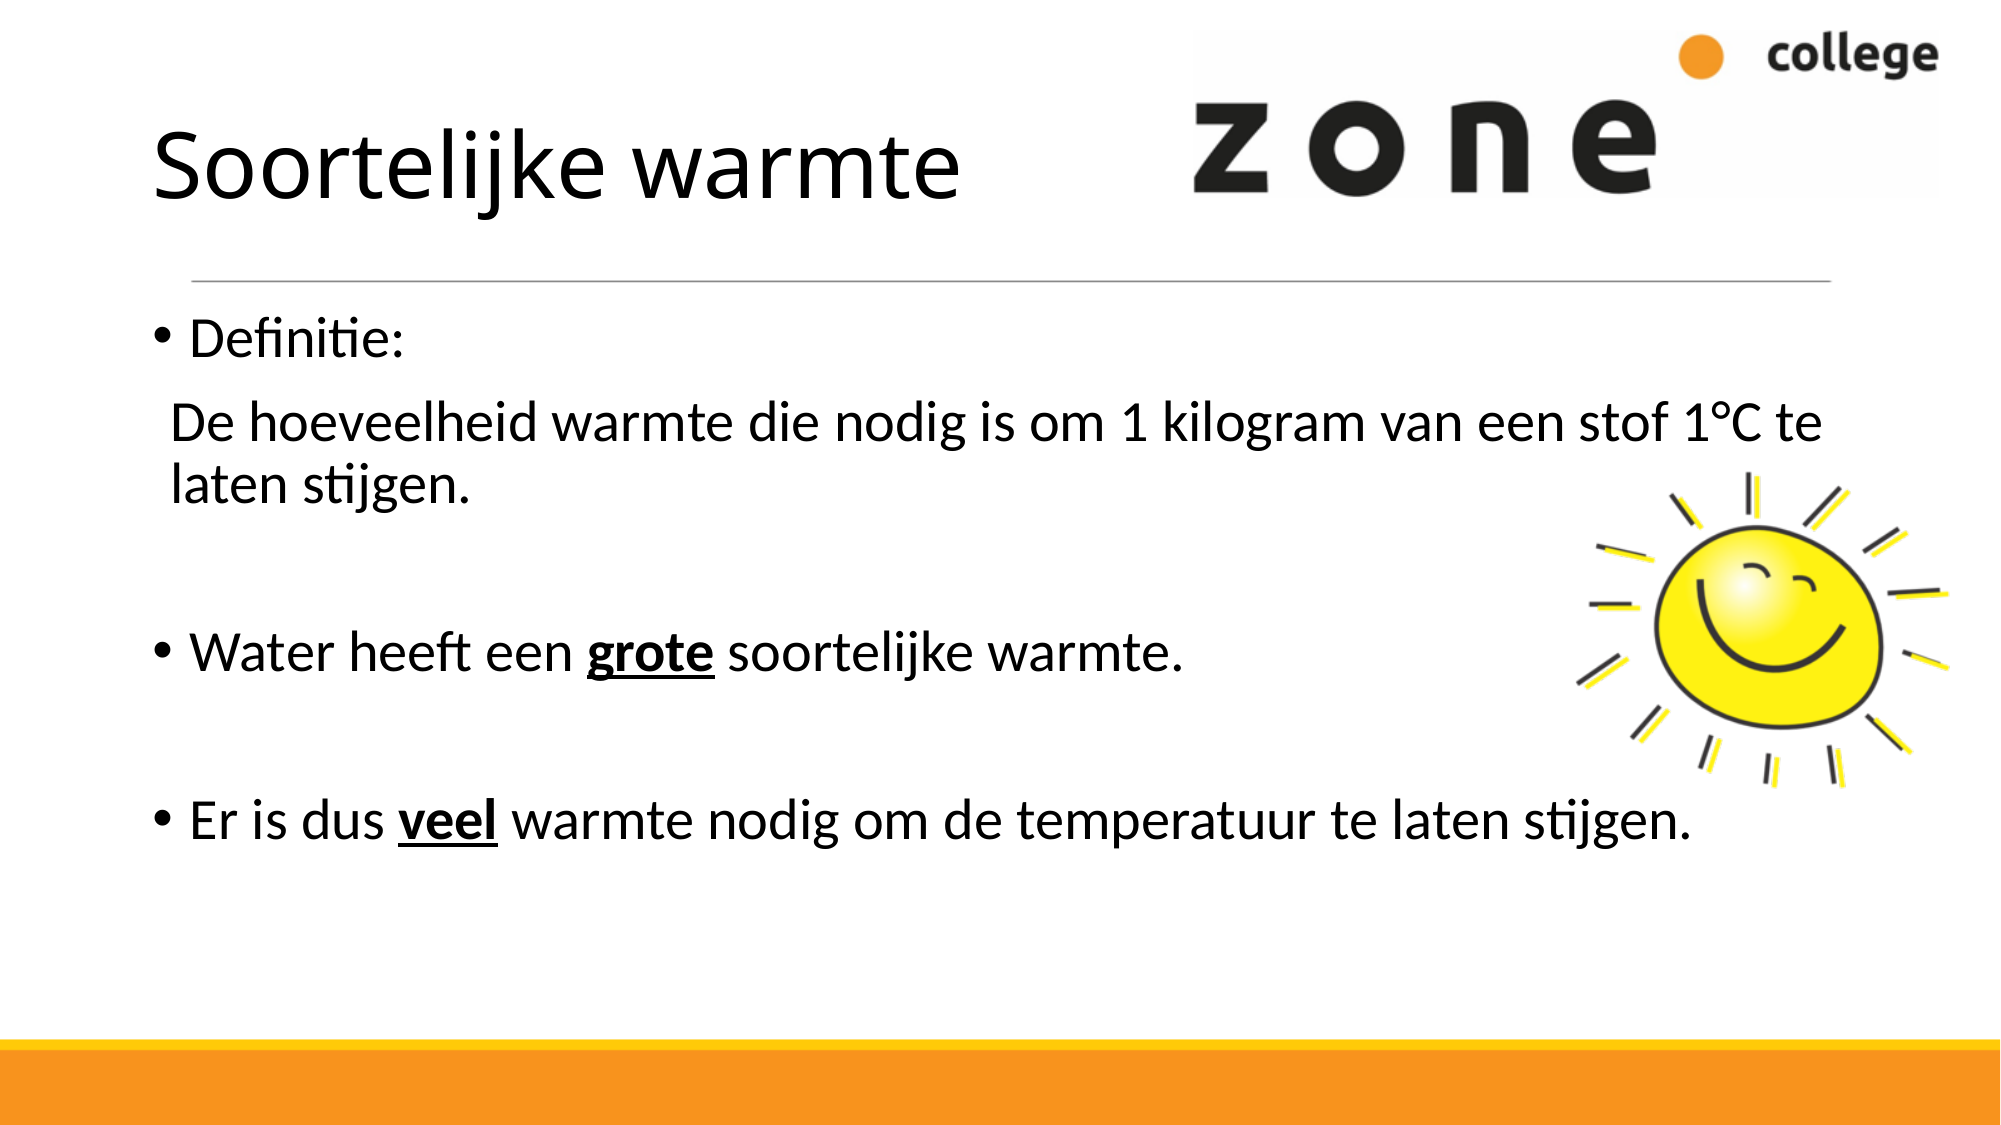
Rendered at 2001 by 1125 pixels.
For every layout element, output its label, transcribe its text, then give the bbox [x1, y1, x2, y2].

title Soortelijke warmte [137, 59, 1863, 278]
picture [0, 0, 2001, 1125]
list Definitie: De hoeveelheid warmte die nodig is om 1 kilogram van een stof 1°C te laten stijgen. Water heeft een grote soortelijke warmte. Er is dus veel warmte nodig om de temperatuur te laten stijgen. [137, 299, 1863, 1014]
